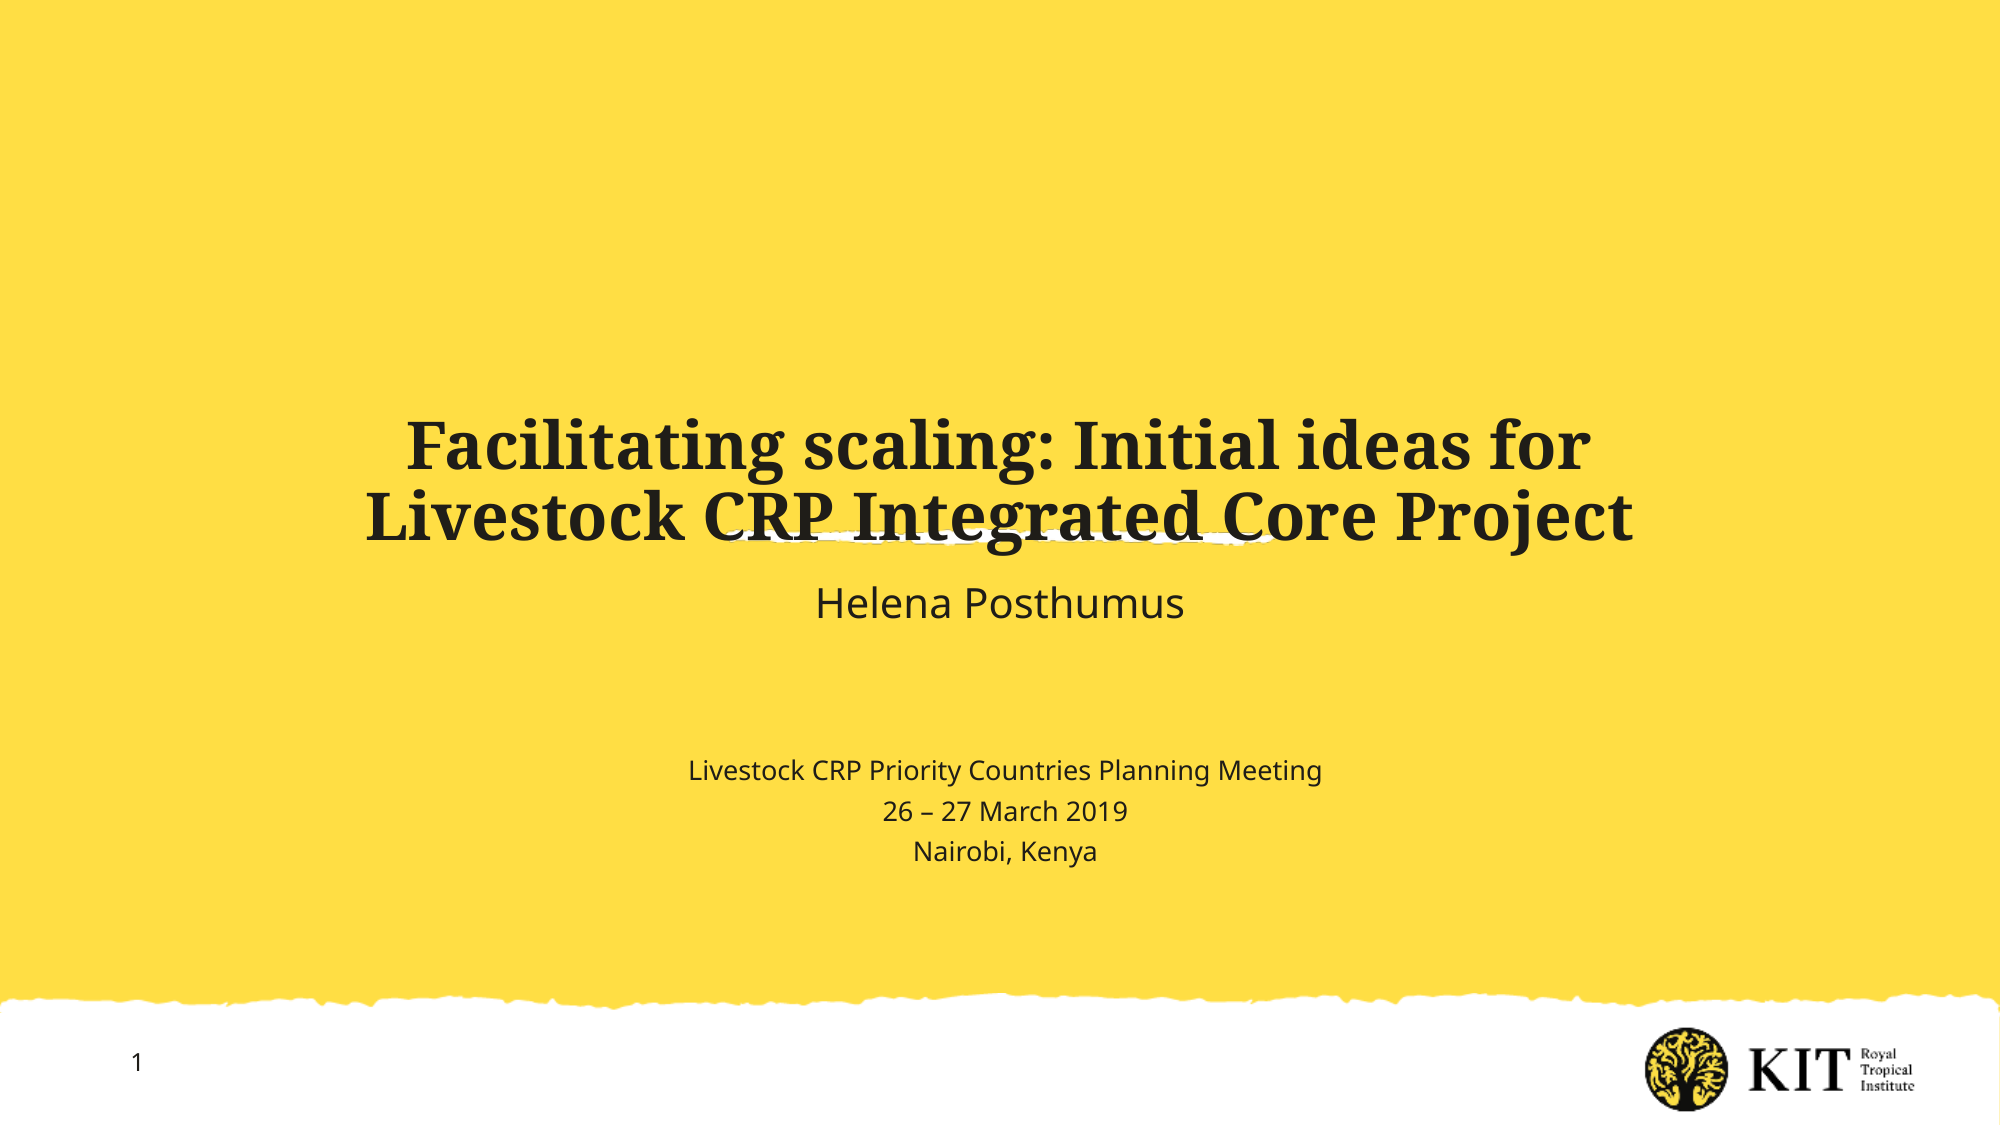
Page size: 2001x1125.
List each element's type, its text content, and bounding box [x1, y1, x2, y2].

picture [0, 993, 2000, 1125]
title Facilitating scaling: Initial ideas for Livestock CRP Integrated Core Project [249, 402, 1750, 563]
subtitle Helena Posthumus [249, 575, 1750, 663]
text_box Livestock CRP Priority Countries Planning Meeting 26 – 27 March 2019 Nairobi, Kenya [287, 750, 1724, 875]
slide_number 1 [115, 1033, 235, 1094]
